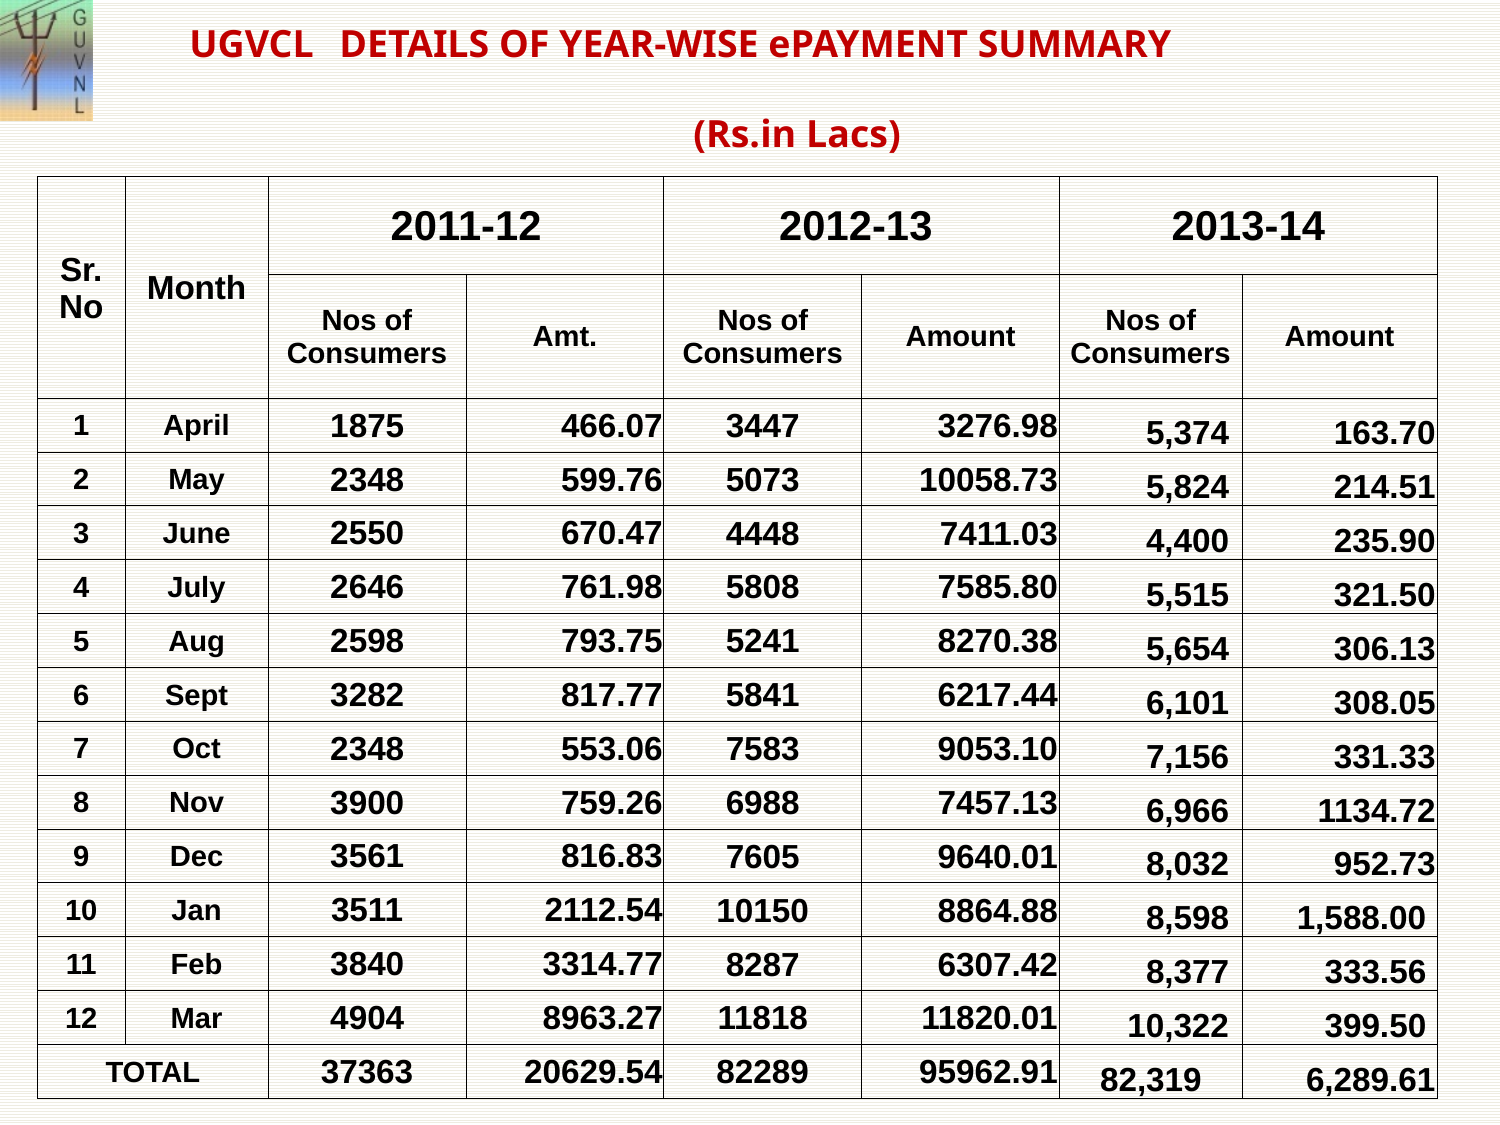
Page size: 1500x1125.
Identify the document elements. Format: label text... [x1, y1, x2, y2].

table_cell 6,289.61 [1243, 1045, 1437, 1098]
table_cell 10,322 [1060, 991, 1242, 1044]
table_cell 5,374 [1060, 399, 1242, 452]
table_cell 761.98 [467, 560, 663, 613]
table_cell Sept [126, 668, 268, 721]
table_cell Amt. [467, 275, 663, 398]
table_cell 8287 [664, 937, 861, 990]
table_cell Nos of Consumers [269, 275, 466, 398]
table_cell 553.06 [467, 722, 663, 775]
table_cell April [126, 399, 268, 452]
table_cell 6,966 [1060, 776, 1242, 829]
title UGVCL DETAILS OF YEAR-WISE ePAYMENT SUMMARY (Rs.in Lacs) [169, 24, 1426, 163]
table_cell 6 [38, 668, 125, 721]
table_cell 10058.73 [862, 453, 1059, 505]
table_cell 2348 [269, 453, 466, 505]
table_cell 5 [38, 614, 125, 667]
table_cell Mar [126, 991, 268, 1044]
table_cell 793.75 [467, 614, 663, 667]
table_cell Dec [126, 830, 268, 882]
table_cell 20629.54 [467, 1045, 663, 1098]
table_cell Nos of Consumers [1060, 275, 1242, 398]
table_header Sr. No [38, 177, 125, 398]
table_cell 3 [38, 506, 125, 559]
table_cell 599.76 [467, 453, 663, 505]
table_cell 816.83 [467, 830, 663, 882]
table_cell 10150 [664, 883, 861, 936]
table_cell July [126, 560, 268, 613]
table_cell 2550 [269, 506, 466, 559]
table_cell 7605 [664, 830, 861, 882]
table_cell 4 [38, 560, 125, 613]
table_cell 3840 [269, 937, 466, 990]
table_cell 82289 [664, 1045, 861, 1098]
table_cell 82,319 [1060, 1045, 1242, 1098]
table_cell 3276.98 [862, 399, 1059, 452]
table_cell 333.56 [1243, 937, 1437, 990]
table_cell 399.50 [1243, 991, 1437, 1044]
table_cell 306.13 [1243, 614, 1437, 667]
table_cell 4448 [664, 506, 861, 559]
table_cell 7,156 [1060, 722, 1242, 775]
table_cell 2348 [269, 722, 466, 775]
table_cell 308.05 [1243, 668, 1437, 721]
table_cell 331.33 [1243, 722, 1437, 775]
table_cell 3511 [269, 883, 466, 936]
table_cell 11 [38, 937, 125, 990]
table_cell 759.26 [467, 776, 663, 829]
table_cell 8864.88 [862, 883, 1059, 936]
table_cell June [126, 506, 268, 559]
table_cell 5841 [664, 668, 861, 721]
table_cell Amount [1243, 275, 1437, 398]
table_cell TOTAL [38, 1045, 268, 1098]
table_cell 8,032 [1060, 830, 1242, 882]
table_cell May [126, 453, 268, 505]
table_cell 4904 [269, 991, 466, 1044]
table_cell 8270.38 [862, 614, 1059, 667]
table_cell 8,377 [1060, 937, 1242, 990]
table_cell 466.07 [467, 399, 663, 452]
table_cell 6217.44 [862, 668, 1059, 721]
table_cell 10 [38, 883, 125, 936]
table_cell 3447 [664, 399, 861, 452]
table_header 2013-14 [1060, 177, 1437, 274]
table_cell 952.73 [1243, 830, 1437, 882]
table_cell 95962.91 [862, 1045, 1059, 1098]
table_cell Aug [126, 614, 268, 667]
table_cell Oct [126, 722, 268, 775]
table_cell Jan [126, 883, 268, 936]
table_cell 214.51 [1243, 453, 1437, 505]
table_cell 6988 [664, 776, 861, 829]
table_cell 9053.10 [862, 722, 1059, 775]
table_cell 11820.01 [862, 991, 1059, 1044]
table_cell 1134.72 [1243, 776, 1437, 829]
picture [0, 0, 93, 121]
table_cell 11818 [664, 991, 861, 1044]
table_cell 6,101 [1060, 668, 1242, 721]
table_cell 12 [38, 991, 125, 1044]
table_cell Nov [126, 776, 268, 829]
table_header 2011-12 [269, 177, 663, 274]
table_header Month [126, 177, 268, 398]
table_cell 6307.42 [862, 937, 1059, 990]
table_cell 1,588.00 [1243, 883, 1437, 936]
table_cell 4,400 [1060, 506, 1242, 559]
table_cell 9640.01 [862, 830, 1059, 882]
table_cell 7457.13 [862, 776, 1059, 829]
table_cell 8963.27 [467, 991, 663, 1044]
table_cell 8,598 [1060, 883, 1242, 936]
table_cell 2112.54 [467, 883, 663, 936]
table_cell 5808 [664, 560, 861, 613]
table_cell 2 [38, 453, 125, 505]
table_cell 1875 [269, 399, 466, 452]
table_cell 3900 [269, 776, 466, 829]
table_cell Nos of Consumers [664, 275, 861, 398]
table_cell 7583 [664, 722, 861, 775]
table_cell 2598 [269, 614, 466, 667]
table_cell Feb [126, 937, 268, 990]
table_cell 5,654 [1060, 614, 1242, 667]
table_cell 7411.03 [862, 506, 1059, 559]
table_cell 670.47 [467, 506, 663, 559]
table_cell 163.70 [1243, 399, 1437, 452]
table_cell 3314.77 [467, 937, 663, 990]
table_cell 5073 [664, 453, 861, 505]
table_cell 8 [38, 776, 125, 829]
table_cell 5,824 [1060, 453, 1242, 505]
table_cell 37363 [269, 1045, 466, 1098]
table_cell Amount [862, 275, 1059, 398]
table_cell 1 [38, 399, 125, 452]
table_cell 5241 [664, 614, 861, 667]
table_cell 7 [38, 722, 125, 775]
table_cell 9 [38, 830, 125, 882]
table_cell 235.90 [1243, 506, 1437, 559]
table_cell 817.77 [467, 668, 663, 721]
table_header 2012-13 [664, 177, 1059, 274]
table_cell 7585.80 [862, 560, 1059, 613]
table_cell 2646 [269, 560, 466, 613]
table_cell 3561 [269, 830, 466, 882]
table_cell 321.50 [1243, 560, 1437, 613]
table_cell 5,515 [1060, 560, 1242, 613]
table_cell 3282 [269, 668, 466, 721]
